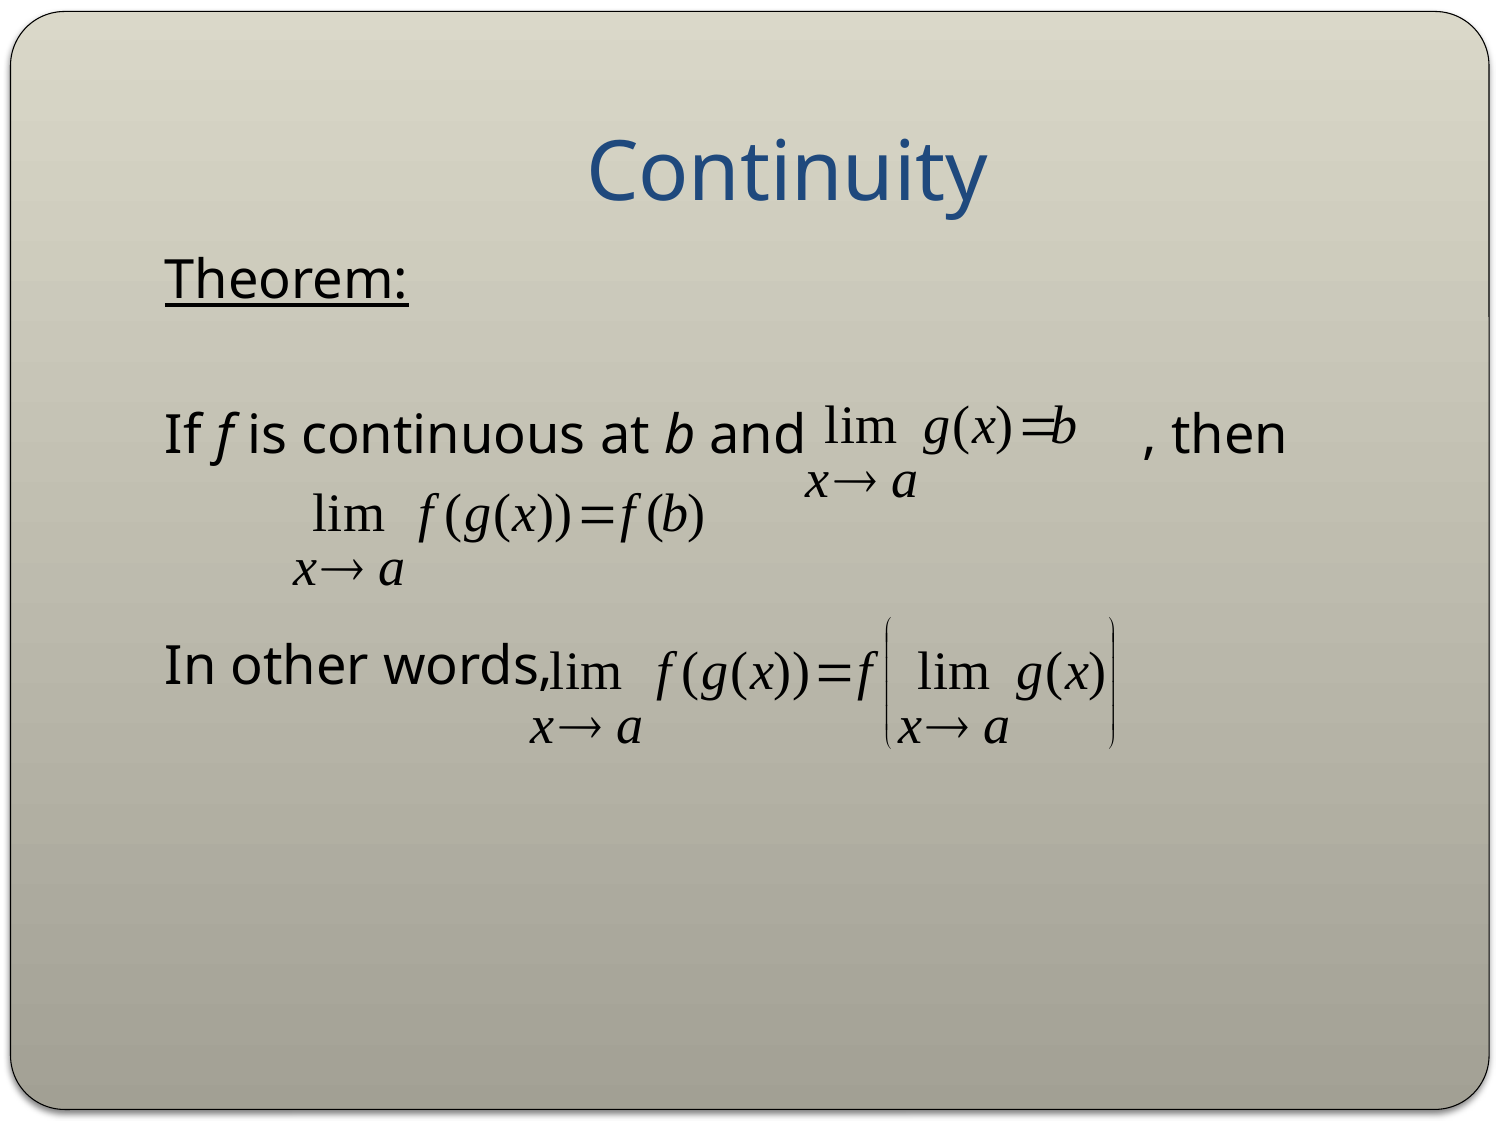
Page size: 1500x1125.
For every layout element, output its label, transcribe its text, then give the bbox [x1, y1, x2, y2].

list Theorem: If f is continuous at b and , then In other words, [150, 237, 1425, 988]
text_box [799, 399, 1082, 505]
title Continuity [150, 45, 1425, 233]
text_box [287, 487, 709, 592]
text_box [524, 612, 1122, 755]
